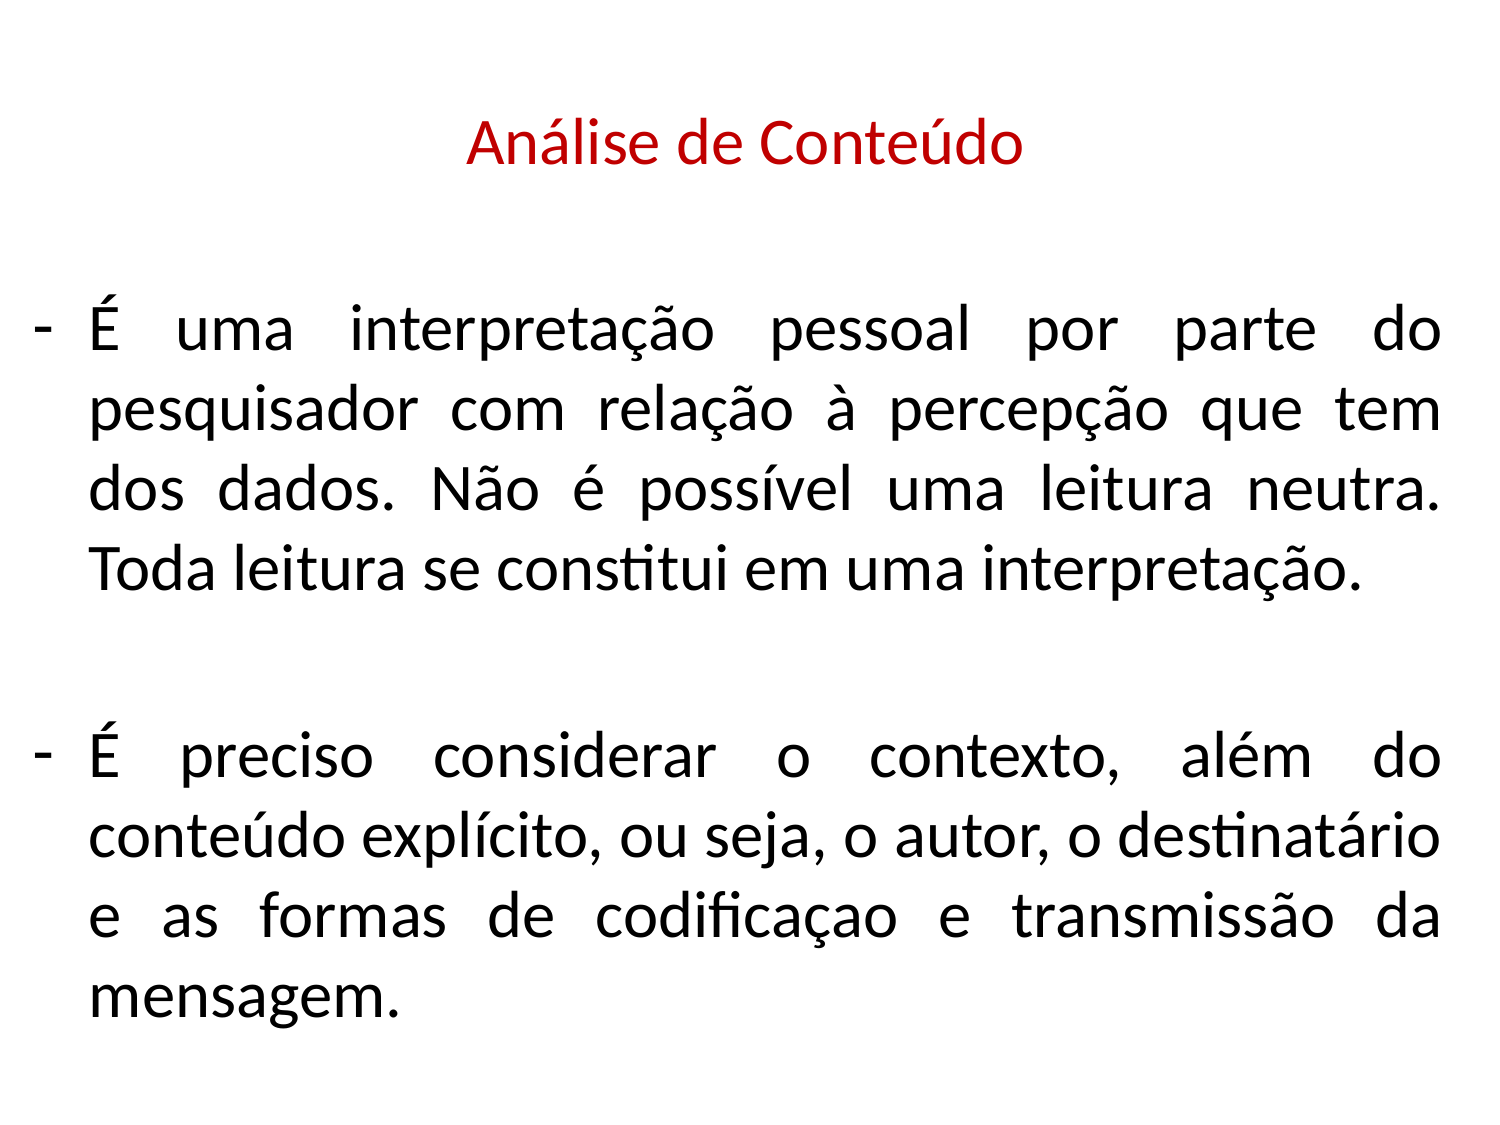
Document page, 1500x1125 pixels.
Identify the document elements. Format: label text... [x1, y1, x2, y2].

list Análise de Conteúdo É uma interpretação pessoal por parte do pesquisador com relação à percepção que tem dos dados. Não é possível uma leitura neutra. Toda leitura se constitui em uma interpretação. É preciso considerar o contexto, além do conteúdo explícito, ou seja, o autor, o destinatário e as formas de codificaçao e transmissão da mensagem. [17, 90, 1459, 1071]
